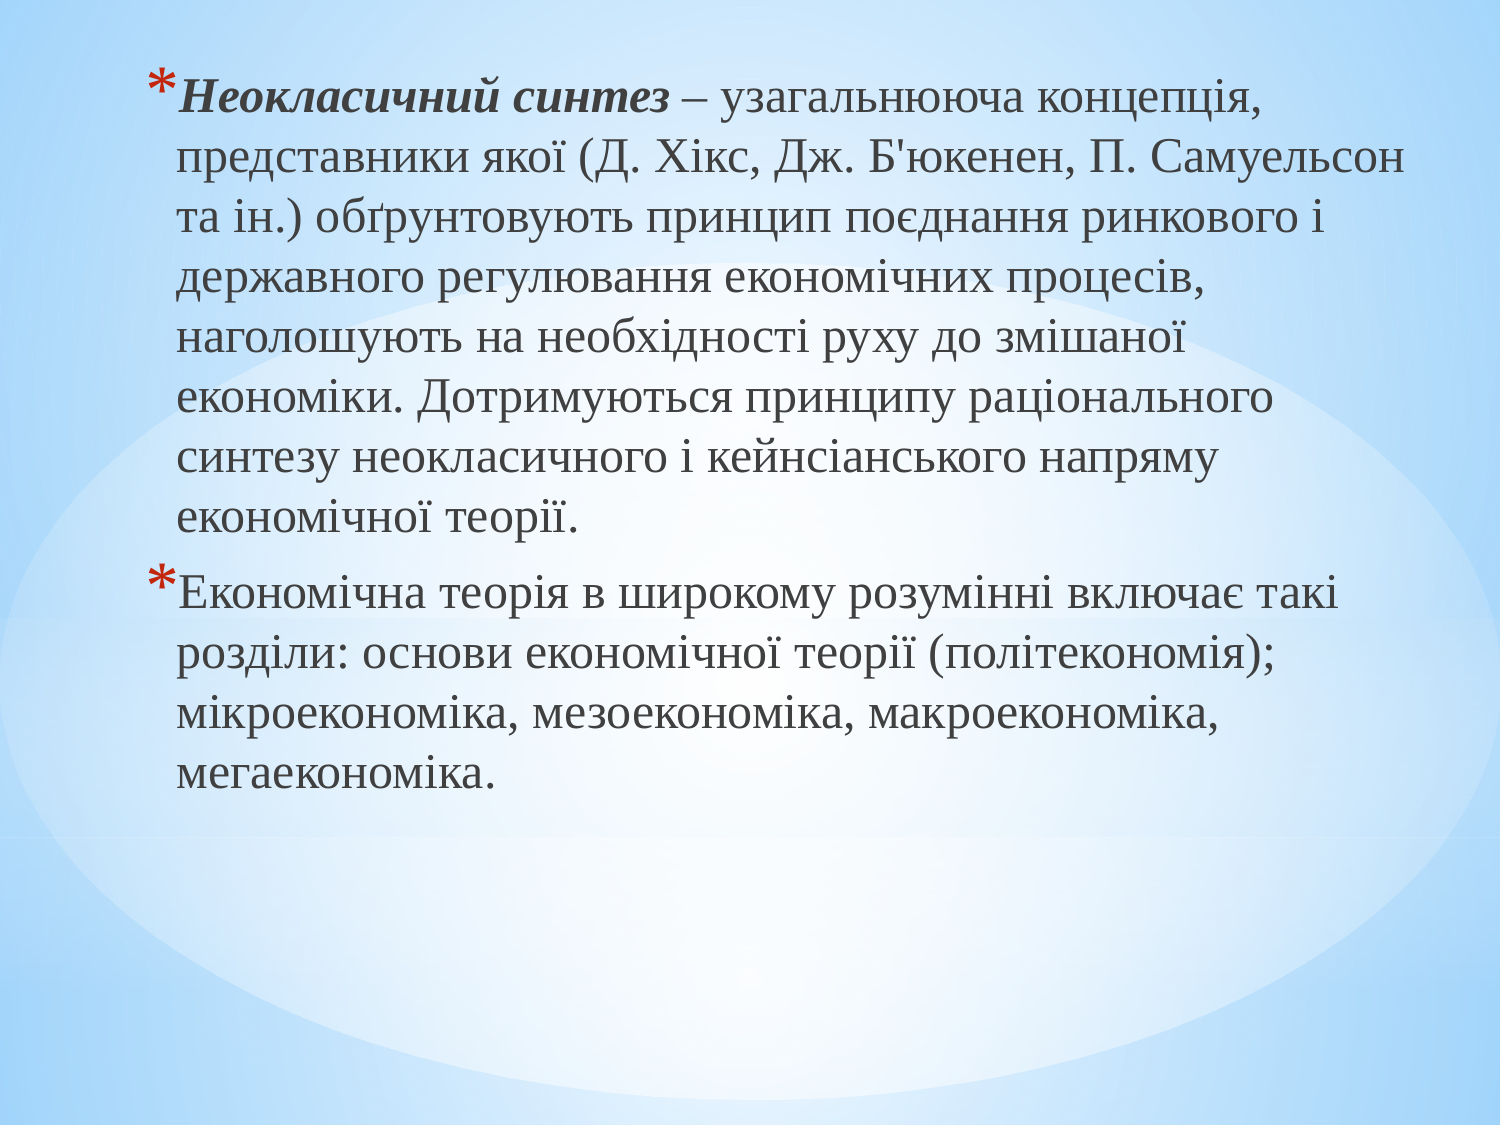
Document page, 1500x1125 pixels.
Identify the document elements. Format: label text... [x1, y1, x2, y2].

list Неокласичний синтез – узагальнююча концепція, представники якої (Д. Хікс, Дж. Б'юкенен, П. Самуельсон та ін.) обґрунтовують принцип поєднання ринкового і державного регулювання економічних процесів, наголошують на необхідності руху до змішаної економіки. Дотримуються принципу раціонального синтезу неокласичного і кейнсіанського напряму економічної теорії. Економічна теорія в широкому розумінні включає такі розділи: основи економічної теорії (політекономія); мікроекономіка, мезоекономіка, макроекономіка, мегаекономіка. [123, 54, 1436, 1083]
